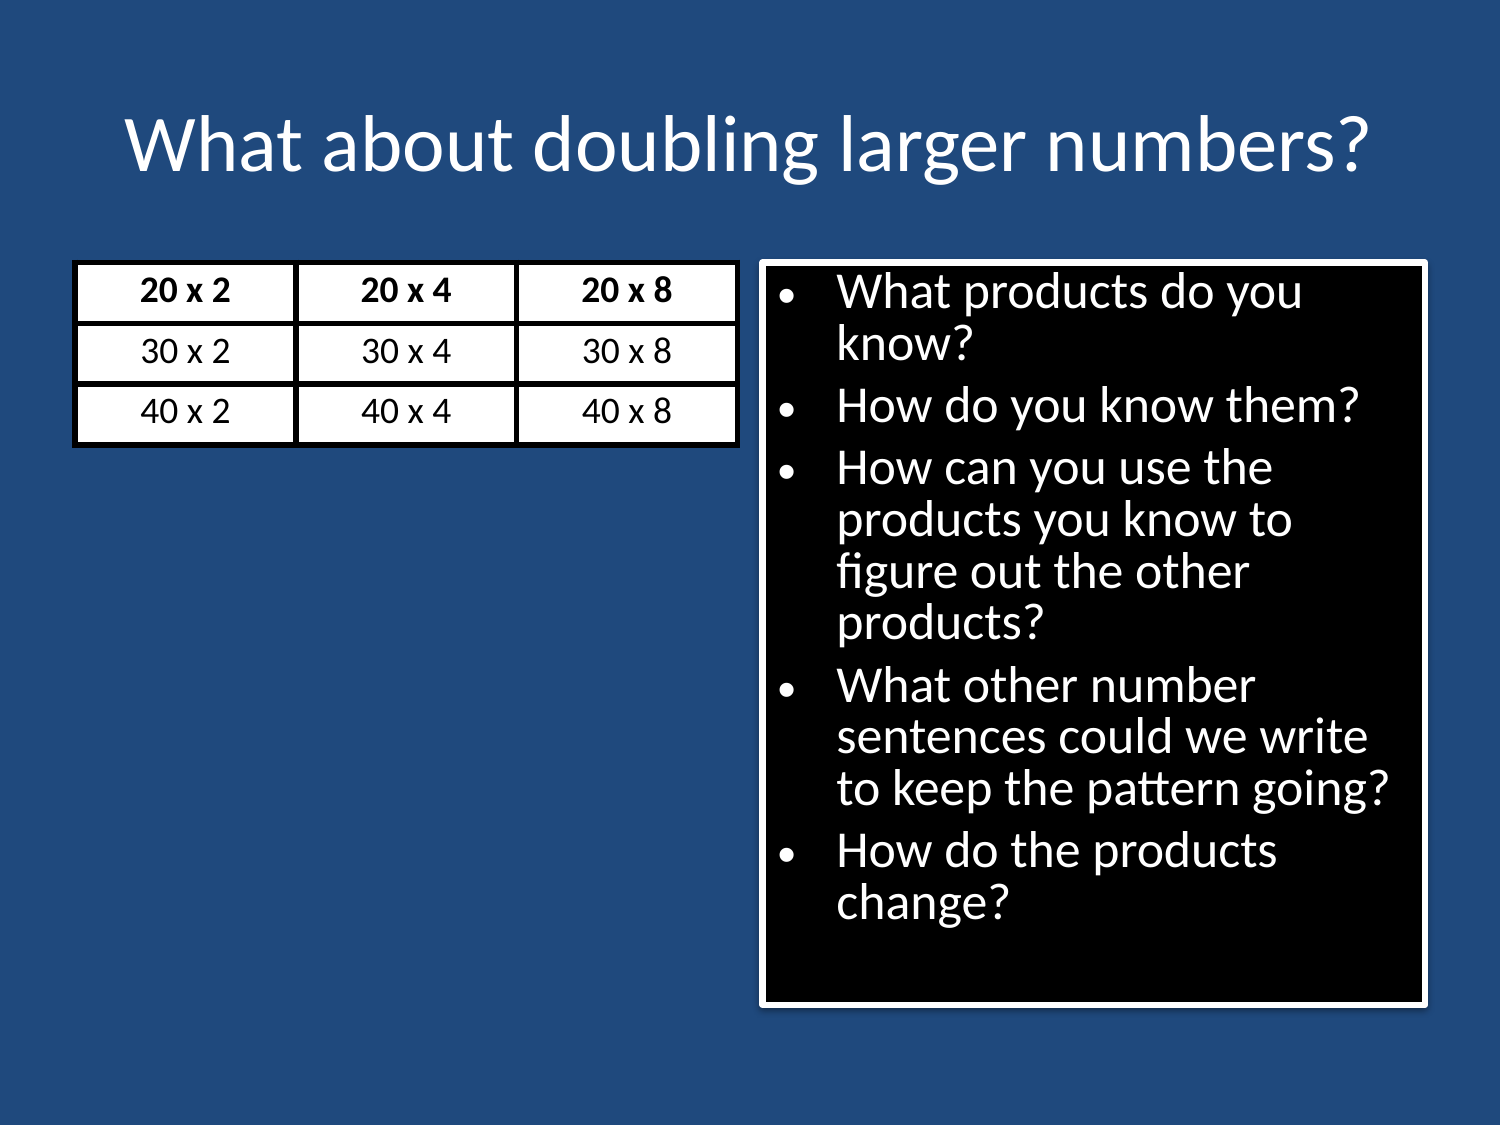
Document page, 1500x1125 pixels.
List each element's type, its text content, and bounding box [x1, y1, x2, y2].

table_cell 40 x 4 [299, 387, 514, 442]
table_cell 30 x 8 [519, 326, 735, 381]
table_header 20 x 4 [299, 265, 514, 321]
title What about doubling larger numbers? [75, 45, 1425, 233]
table_cell 40 x 8 [519, 387, 735, 442]
table_cell 30 x 4 [299, 326, 514, 381]
table_cell 30 x 2 [78, 326, 293, 381]
table_header 20 x 2 [78, 265, 293, 321]
table_header 20 x 8 [519, 265, 735, 321]
list What products do you know? How do you know them? How can you use the products you know to figure out the other products? What other number sentences could we write to keep the pattern going? How do the products change? [759, 259, 1428, 1008]
table_cell 40 x 2 [78, 387, 293, 442]
